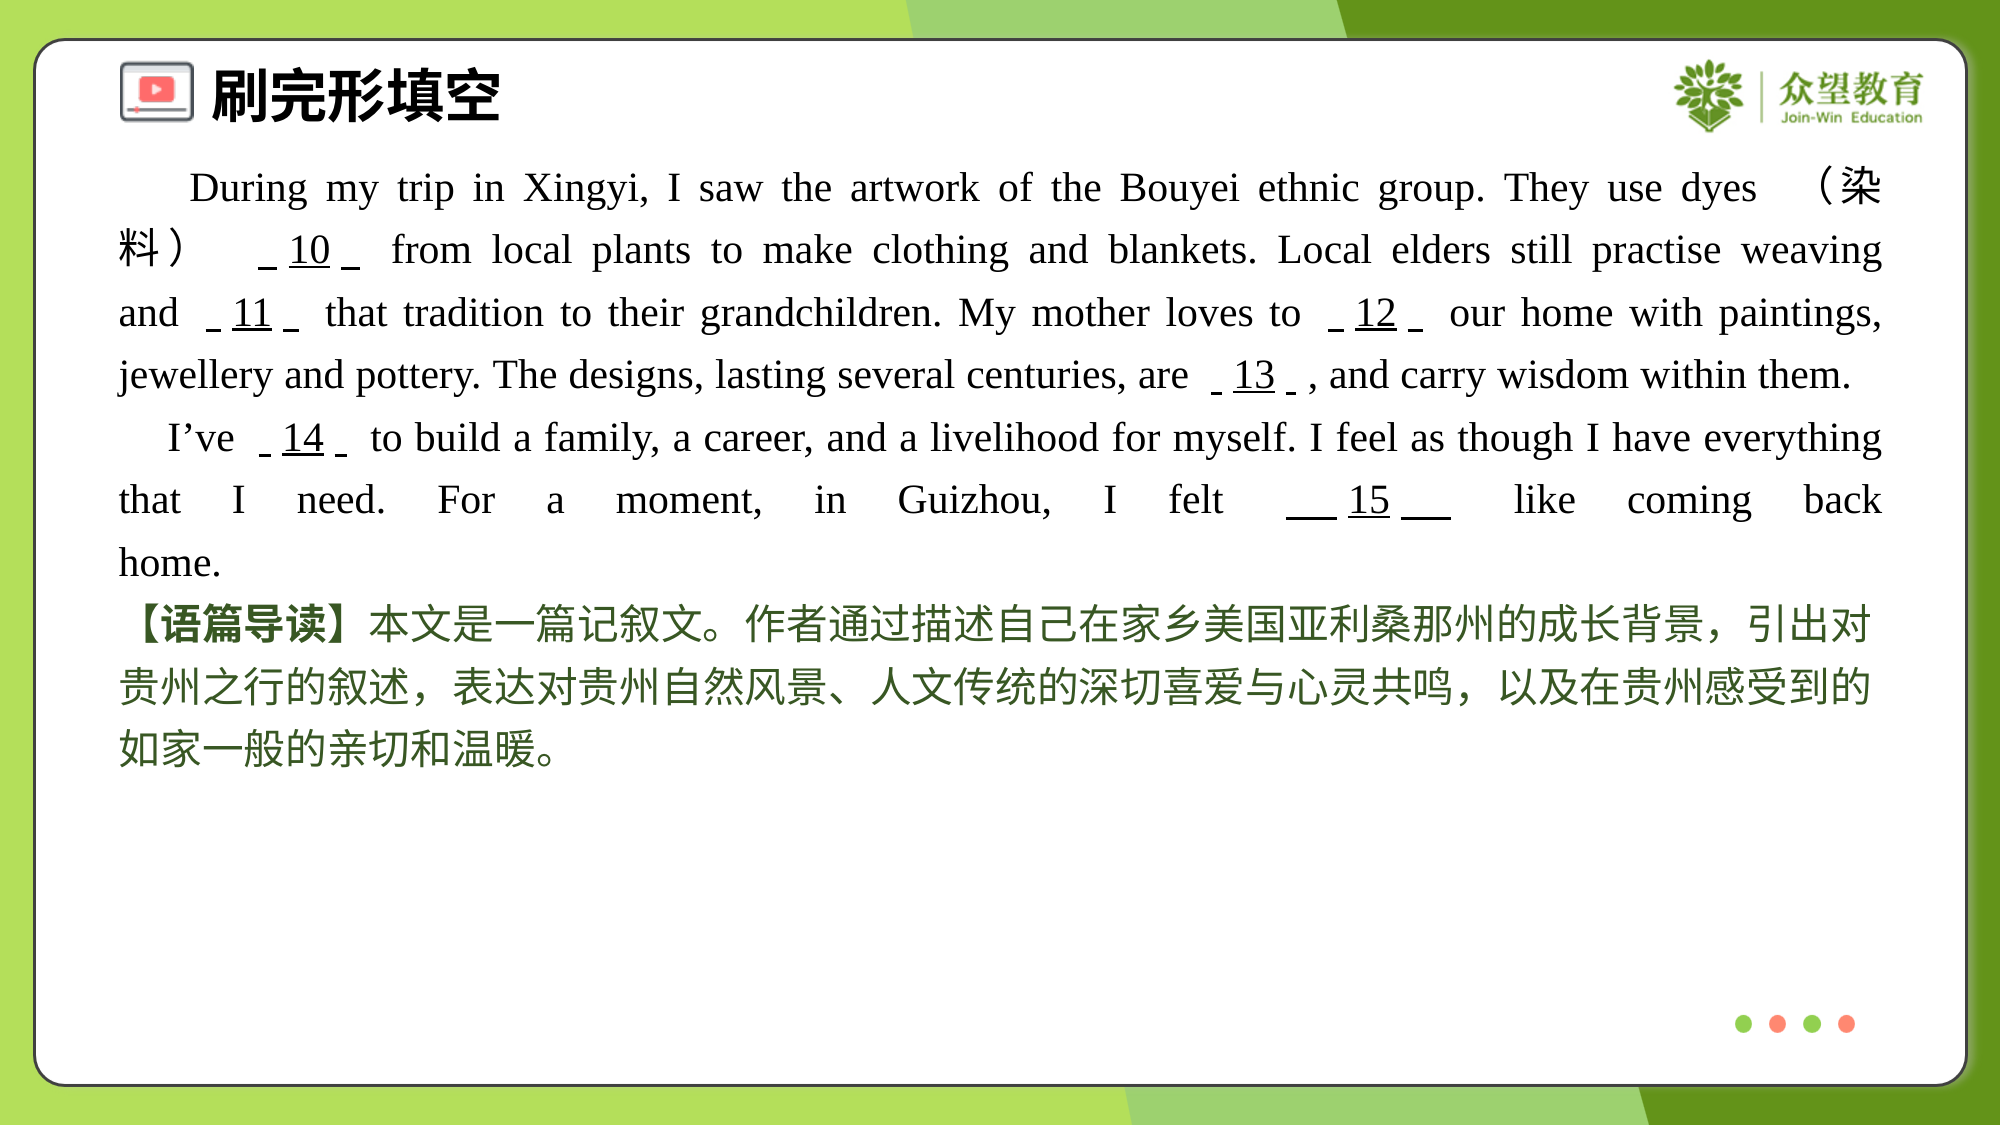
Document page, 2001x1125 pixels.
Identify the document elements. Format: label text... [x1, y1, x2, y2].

picture [0, 0, 2000, 1125]
text_box During my trip in Xingyi, I saw the artwork of the Bouyei ethnic group. They use dyes （染料） . .10. . from local plants to make clothing and blankets. Local elders still practise weaving and . .11. . that tradition to their grandchildren. My mother loves to . .12. . our home with paintings, jewellery and pottery. The designs, lasting several centuries, are . .13. ., and carry wisdom within them. I’ve . .14. . to build a family, a career, and a livelihood for myself. I feel as though I have everything that I need. For a moment, in Guizhou, I felt . .15. . like coming back home.#5 [118, 146, 1883, 579]
text_box 【语篇导读】本文是一篇记叙文。作者通过描述自己在家乡美国亚利桑那州的成长背景，引出对贵州之行的叙述，表达对贵州自然风景、人文传统的深切喜爱与心灵共鸣，以及在贵州感受到的如家一般的亲切和温暖。 [118, 585, 1883, 769]
